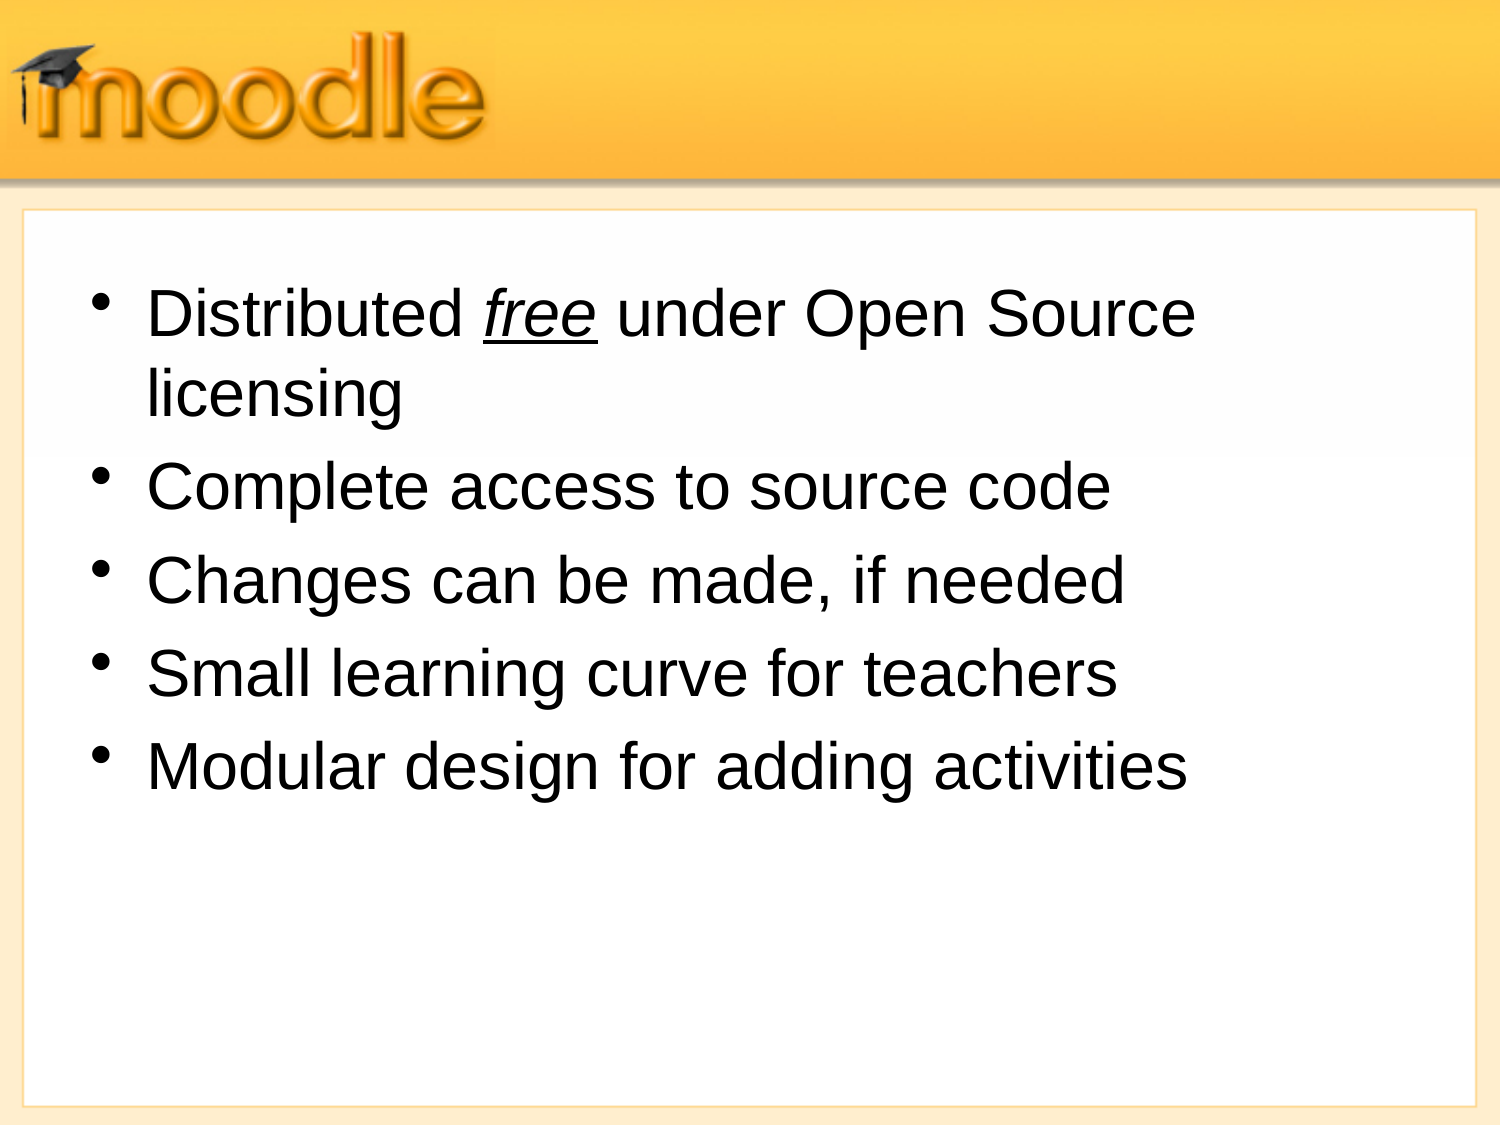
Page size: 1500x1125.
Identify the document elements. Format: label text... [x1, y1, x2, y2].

picture [0, 0, 1500, 1125]
list Distributed free under Open Source licensing Complete access to source code Changes can be made, if needed Small learning curve for teachers Modular design for adding activities [75, 262, 1425, 1005]
